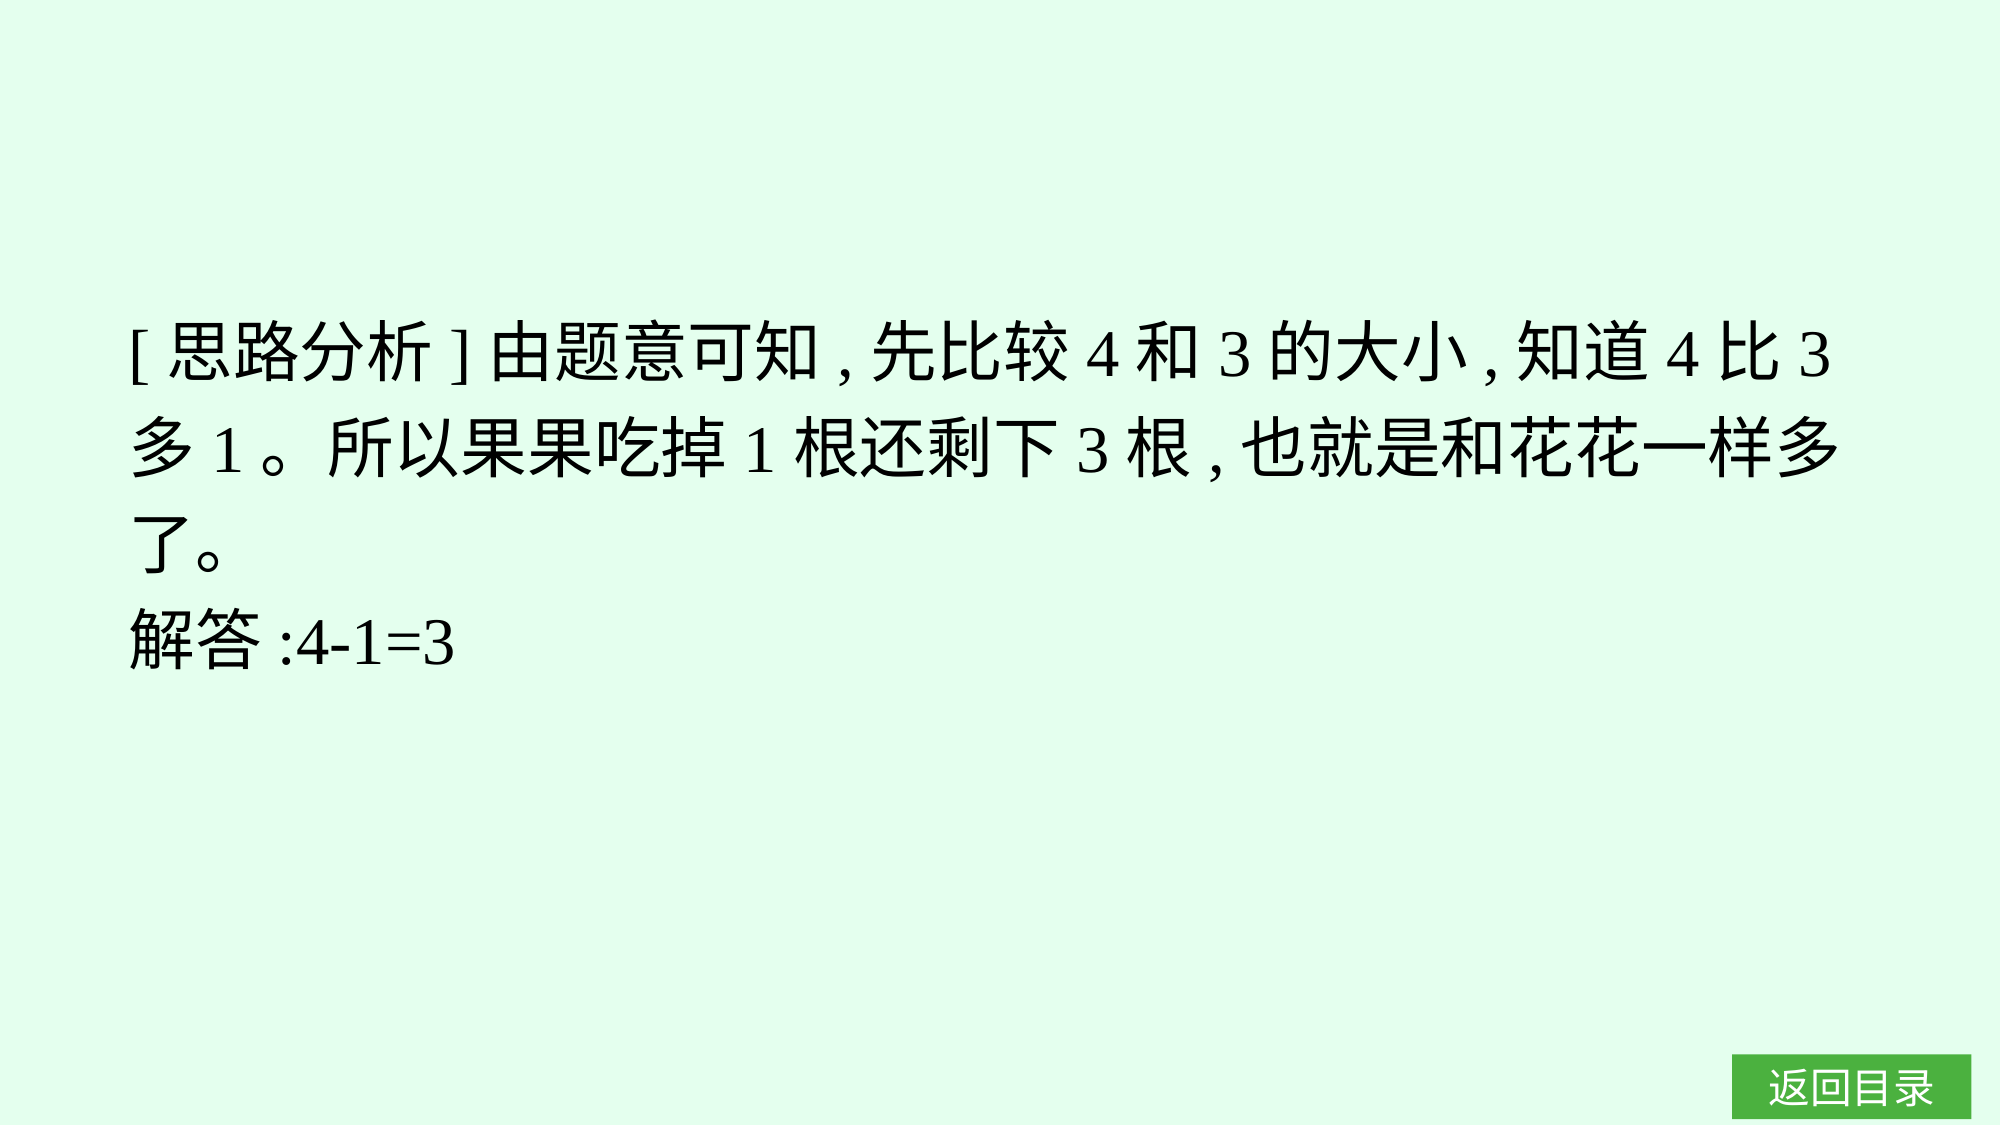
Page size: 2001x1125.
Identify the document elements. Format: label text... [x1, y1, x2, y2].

text_box [思路分析]由题意可知,先比较4和3的大小,知道4比3多1。所以果果吃掉1根还剩下3根,也就是和花花一样多了。 解答:4-1=3 [113, 286, 1887, 685]
